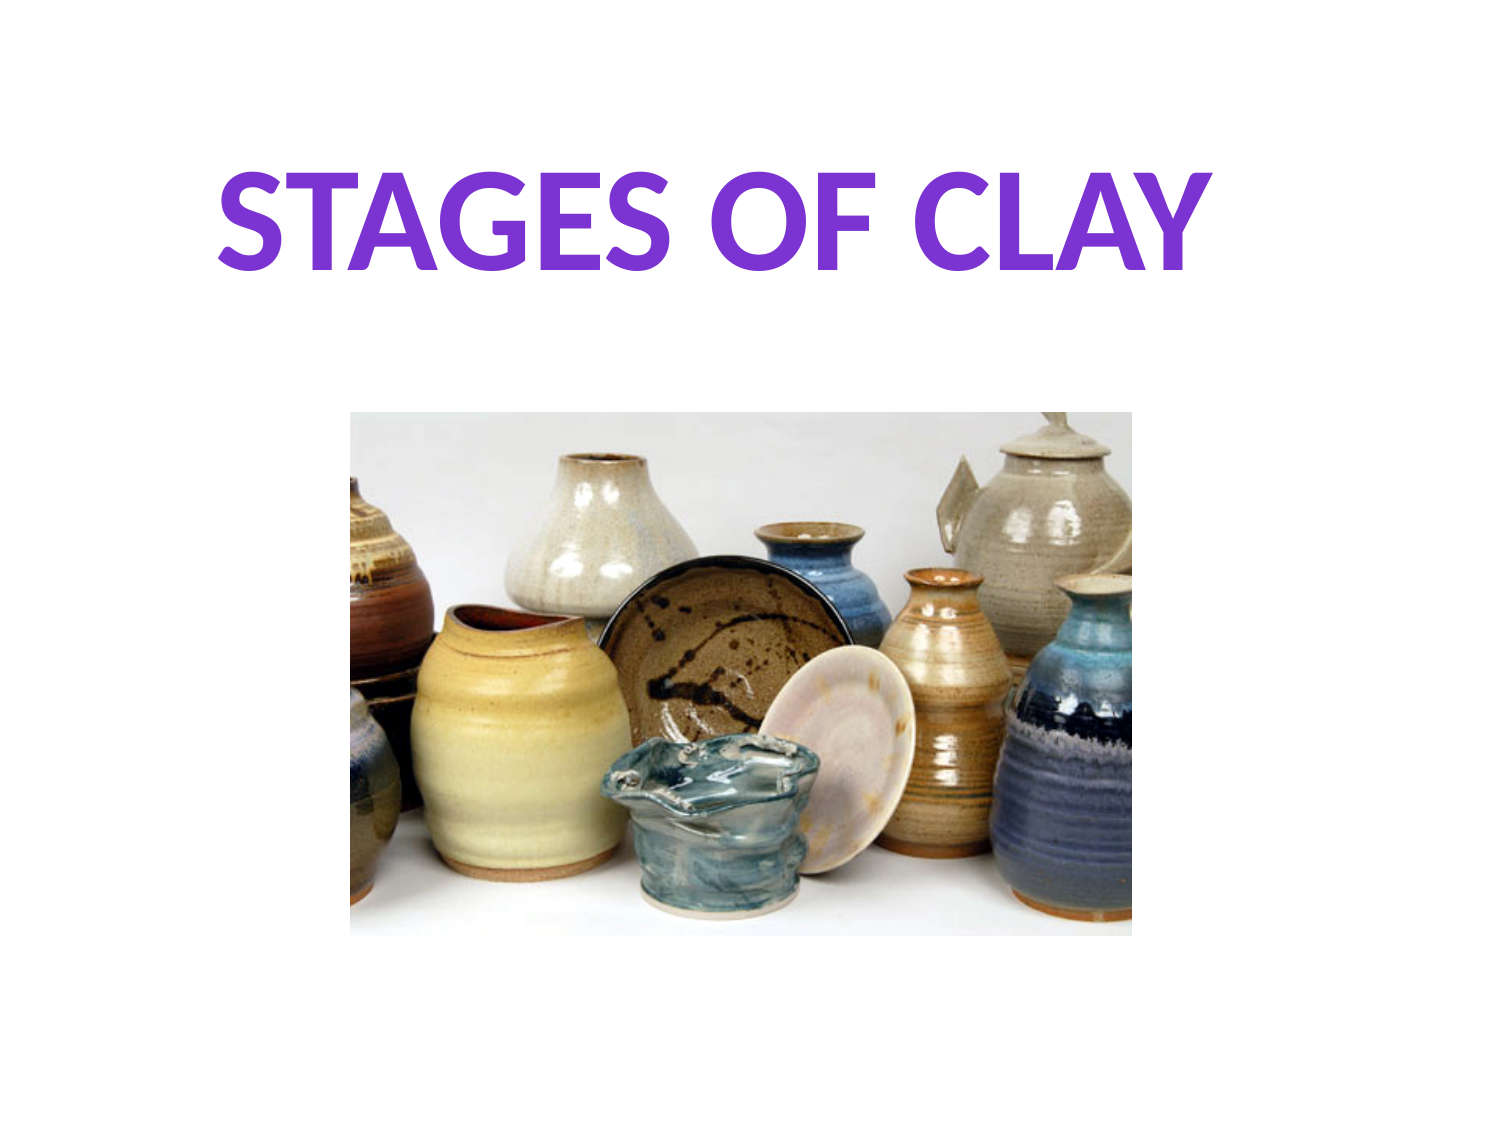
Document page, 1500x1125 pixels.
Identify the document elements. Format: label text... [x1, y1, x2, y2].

text_box Stages of clay [200, 112, 1228, 308]
picture [349, 412, 1132, 937]
